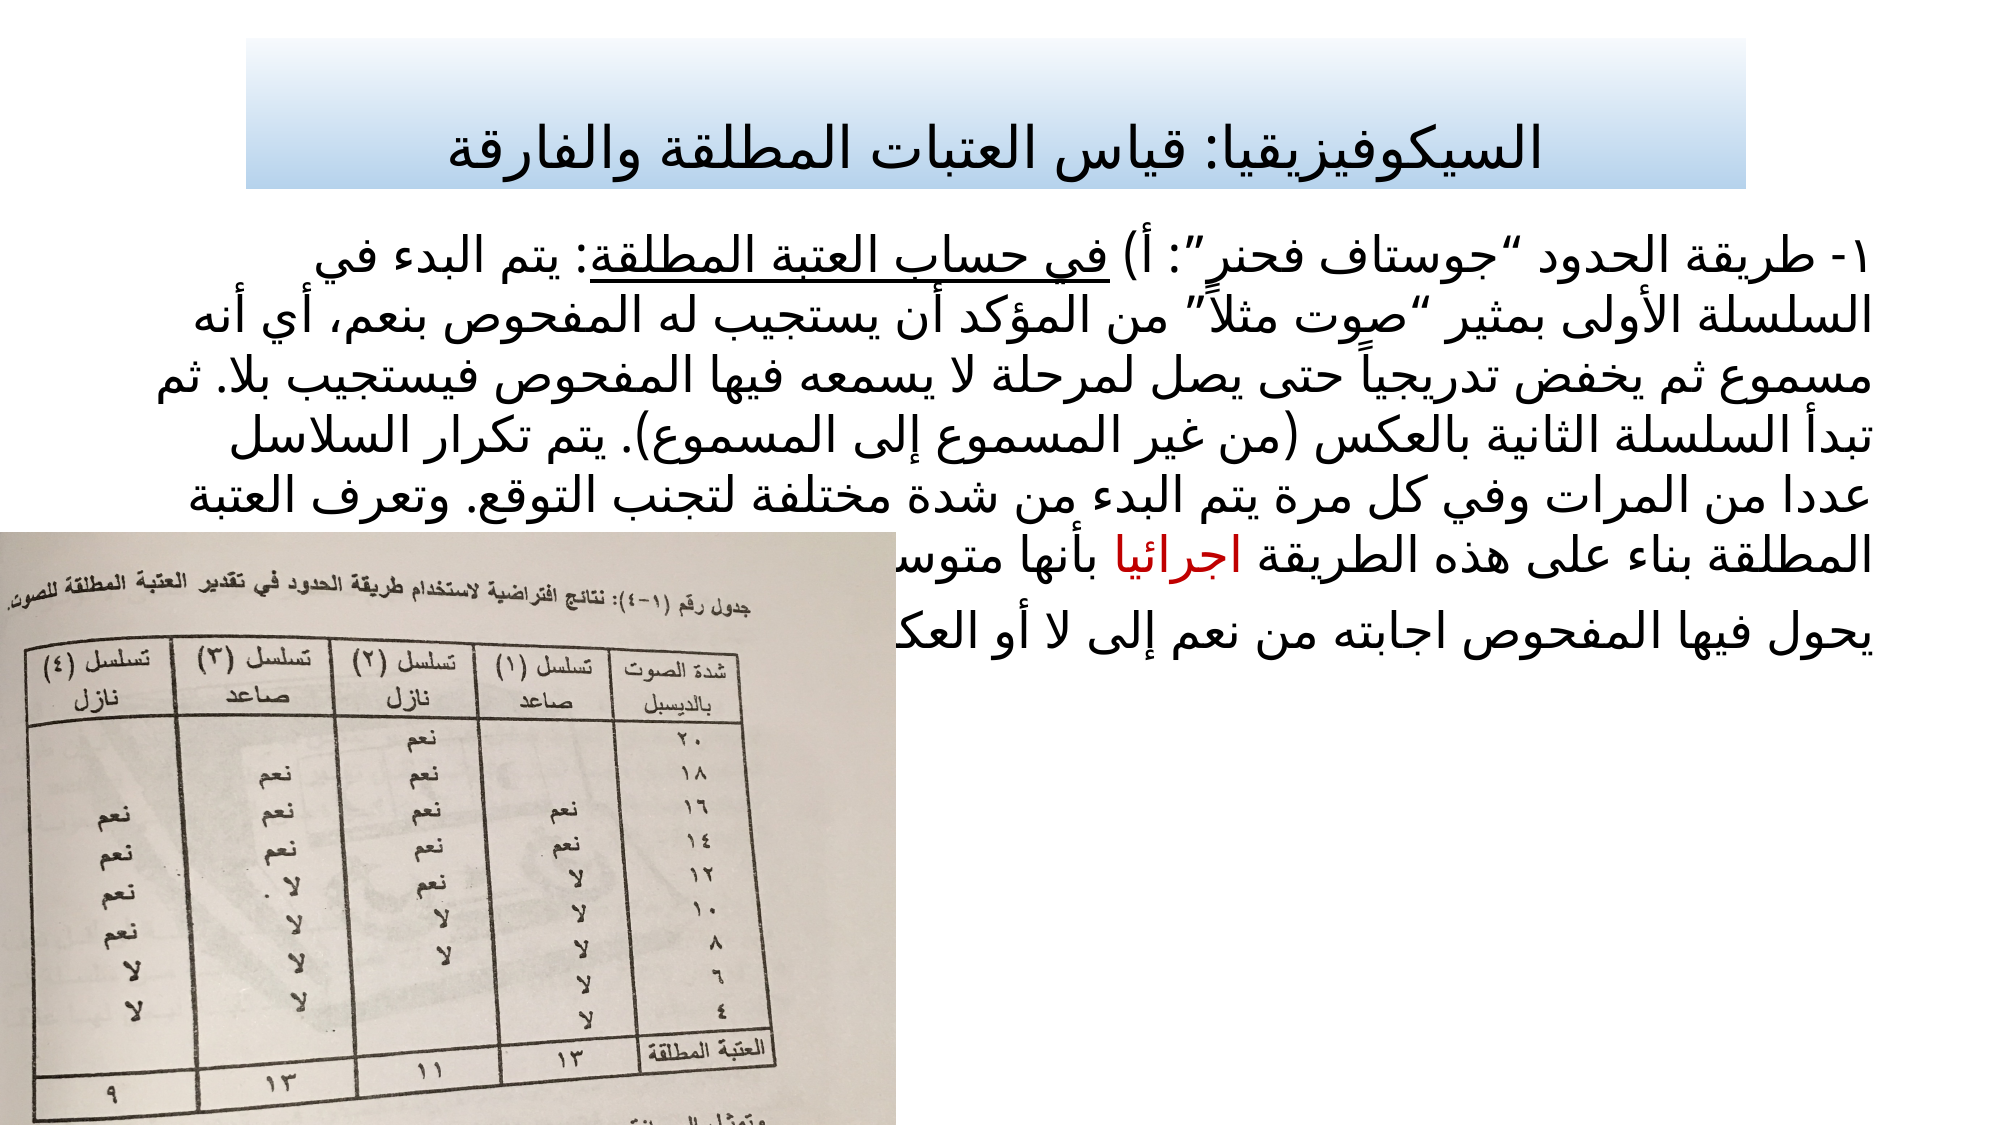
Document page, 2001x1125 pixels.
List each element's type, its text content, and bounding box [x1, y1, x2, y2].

subtitle ١- طريقة الحدود “جوستاف فحنر”: أ) في حساب العتبة المطلقة: يتم البدء في السلسلة الأولى بمثير “صوت مثلاً” من المؤكد أن يستجيب له المفحوص بنعم، أي أنه مسموع ثم يخفض تدريجياً حتى يصل لمرحلة لا يسمعه فيها المفحوص فيستجيب بلا. ثم تبدأ السلسلة الثانية بالعكس (من غير المسموع إلى المسموع). يتم تكرار السلاسل عددا من المرات وفي كل مرة يتم البدء من شدة مختلفة لتجنب التوقع. وتعرف العتبة المطلقة بناء على هذه الطريقة اجرائيا بأنها متوسط القيمة الوسطى في كل سلسلة يحول فيها المفحوص اجابته من نعم إلى لا أو العكس. [132, 214, 1890, 868]
picture [0, 532, 896, 1125]
title السيكوفيزيقيا: قياس العتبات المطلقة والفارقة [246, 38, 1746, 189]
